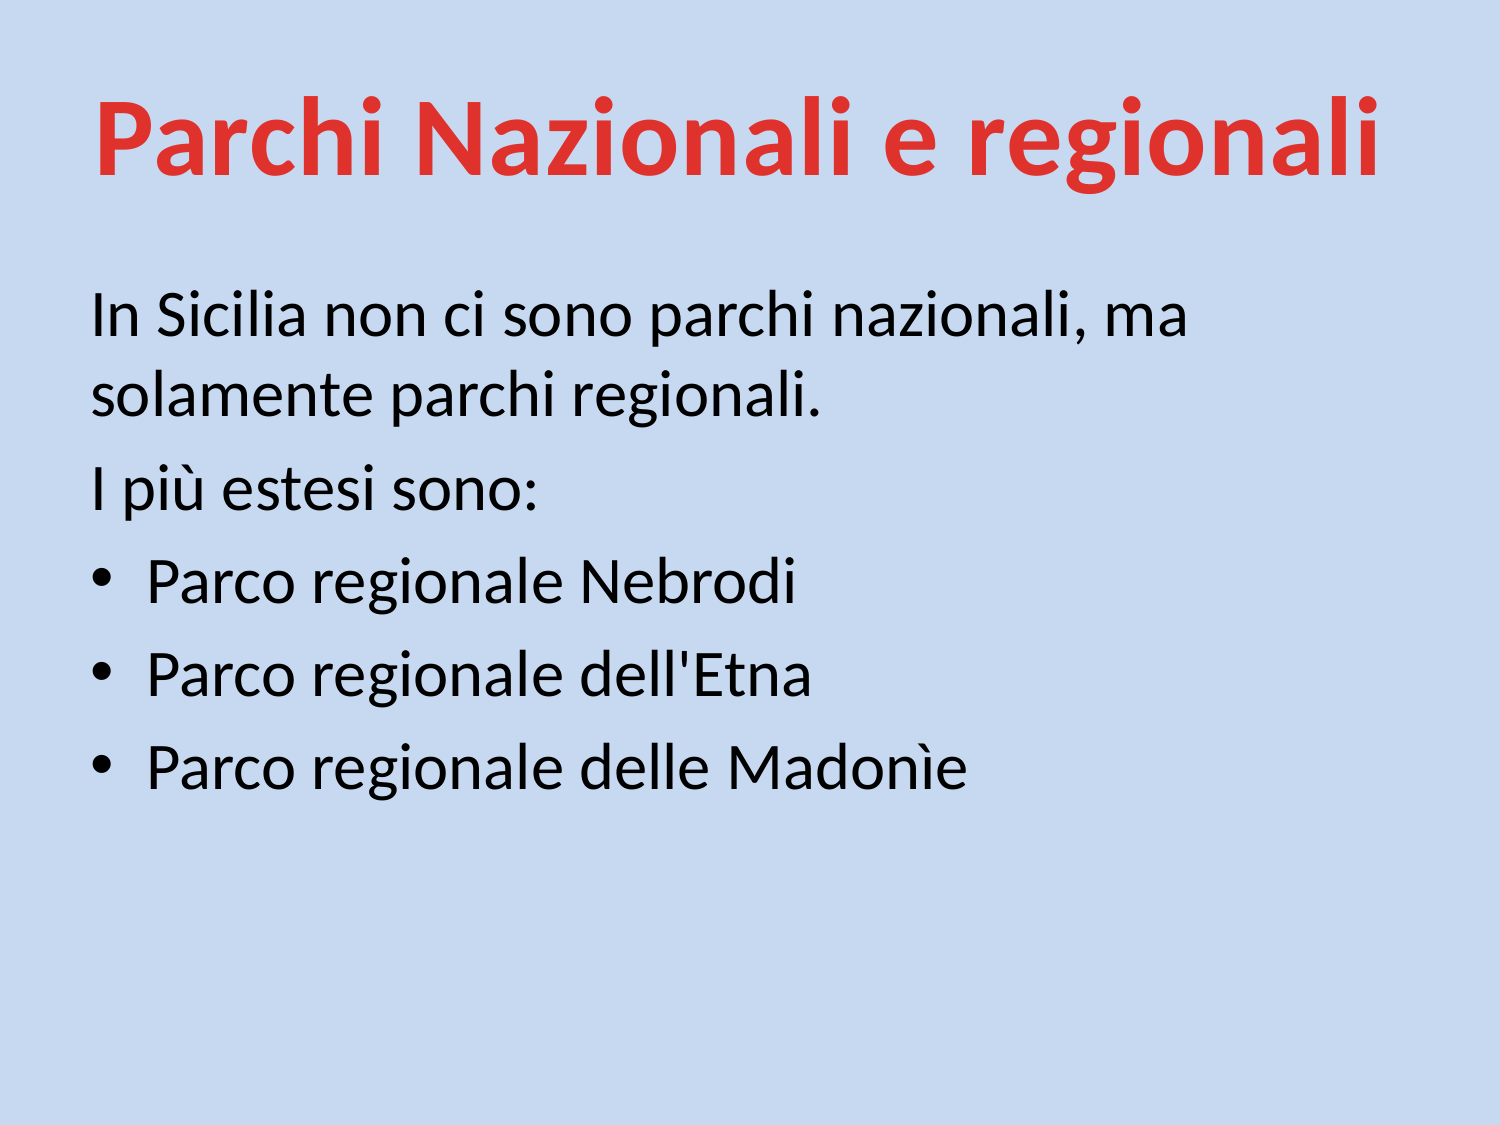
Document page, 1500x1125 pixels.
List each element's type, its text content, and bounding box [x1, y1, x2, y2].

text_box Parchi Nazionali e regionali [79, 55, 1401, 206]
list In Sicilia non ci sono parchi nazionali, ma solamente parchi regionali. I più estesi sono: Parco regionale Nebrodi Parco regionale dell'Etna Parco regionale delle Madonìe [75, 262, 1425, 1005]
